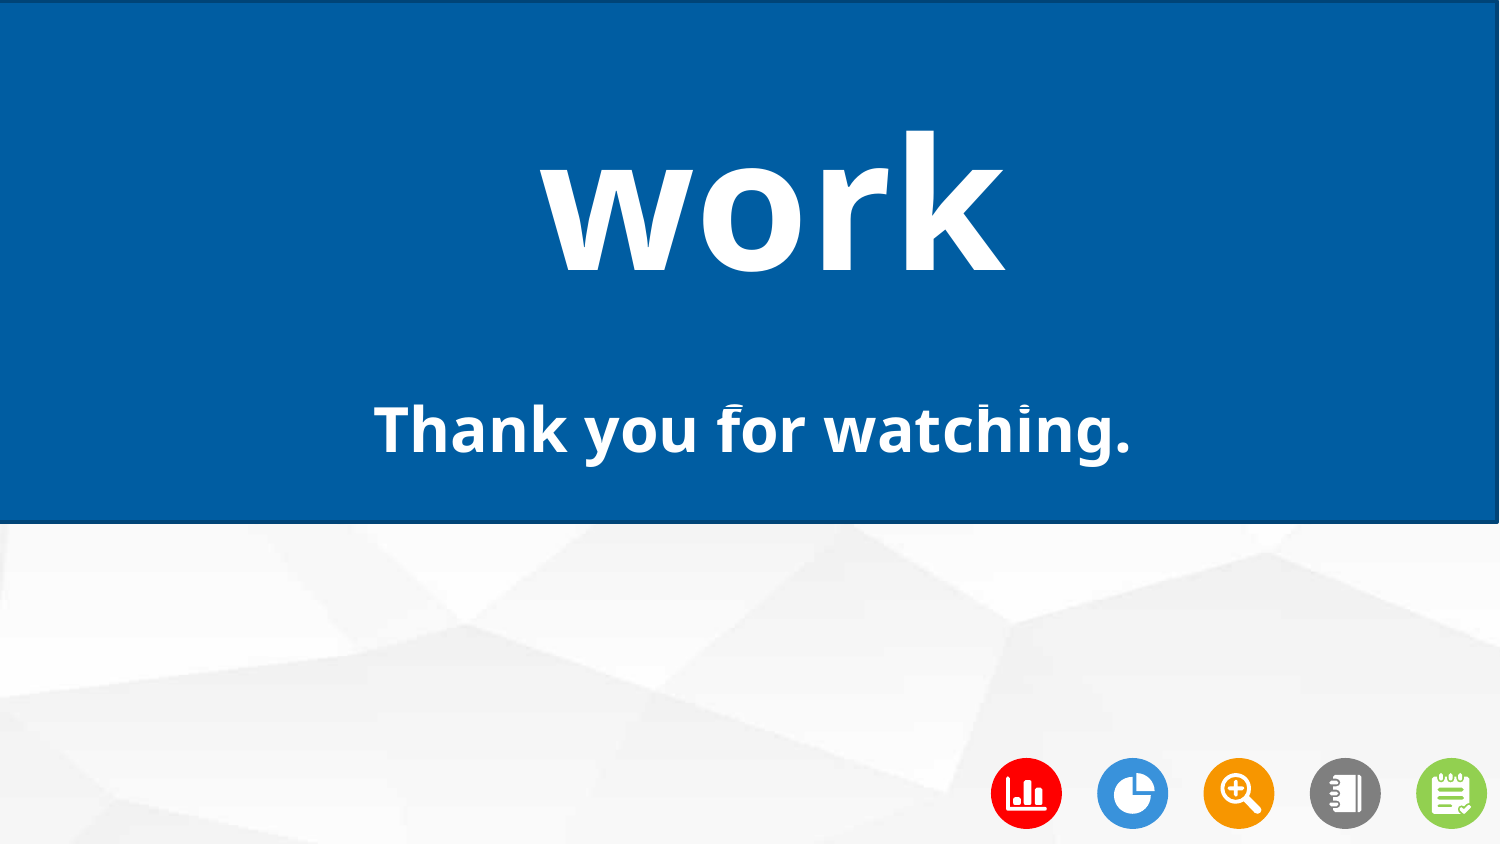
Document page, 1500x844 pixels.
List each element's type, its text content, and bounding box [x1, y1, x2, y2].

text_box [1415, 757, 1488, 830]
text_box work [527, 81, 1018, 314]
picture [0, 0, 1500, 844]
text_box [0, 0, 1499, 524]
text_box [1309, 757, 1382, 830]
text_box Thank you for watching. [304, 386, 1148, 470]
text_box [990, 757, 1063, 830]
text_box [1096, 757, 1169, 830]
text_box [1203, 757, 1275, 830]
